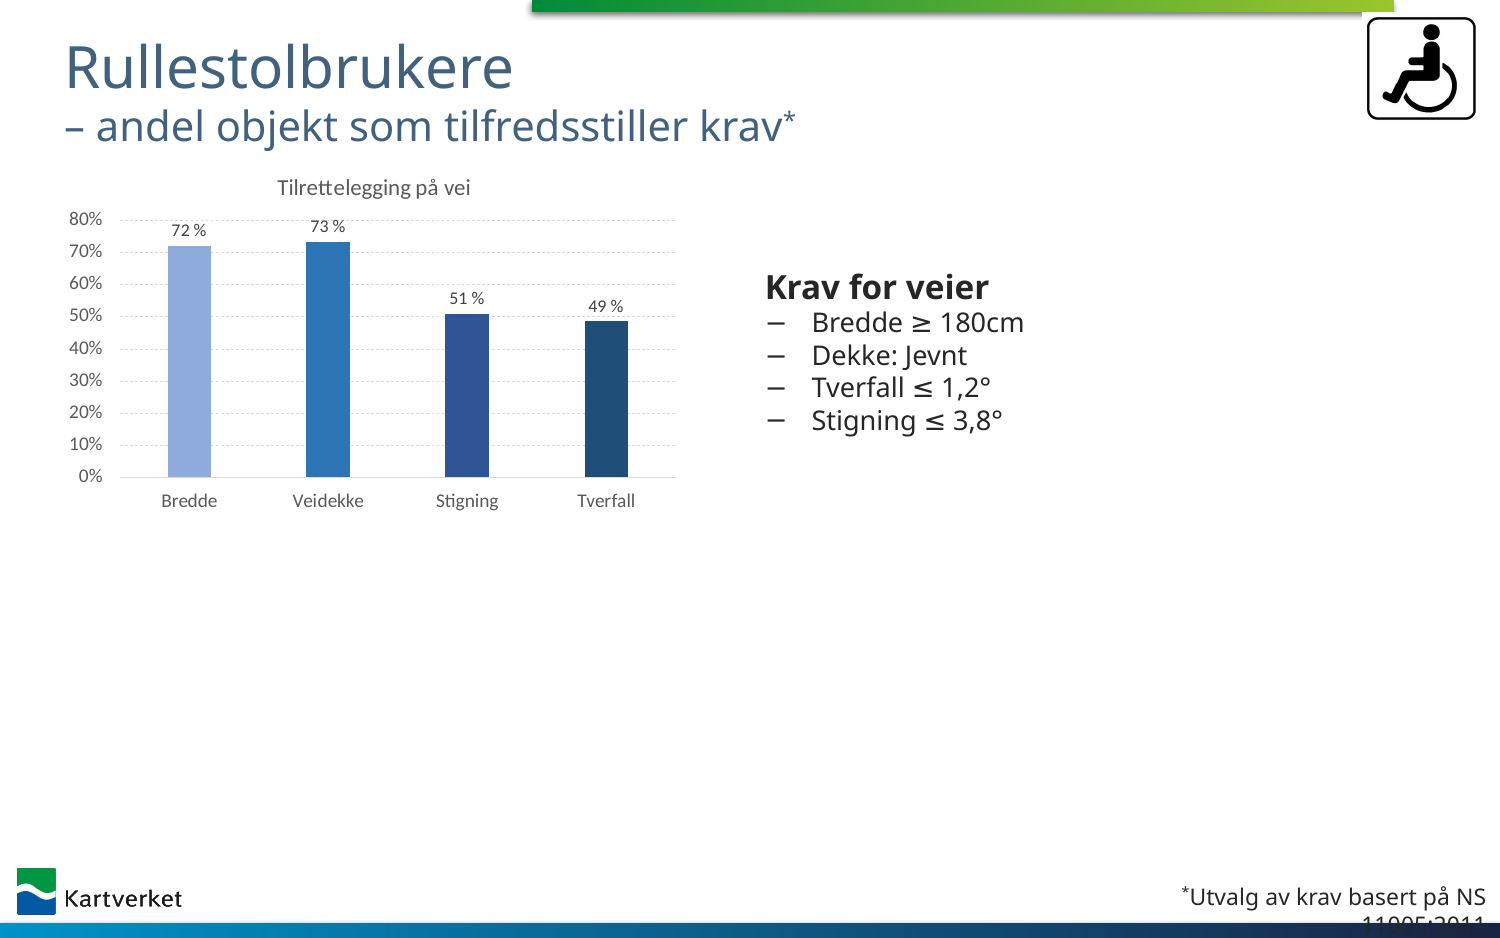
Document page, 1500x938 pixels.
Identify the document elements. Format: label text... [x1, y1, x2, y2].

picture [1362, 12, 1481, 126]
text_box Rullestolbrukere – andel objekt som tilfredsstiller krav* [49, 25, 1431, 158]
text_box *Utvalg av krav basert på NS 11005:2011 [1068, 873, 1500, 938]
picture [62, 166, 687, 519]
text_box Krav for veier Bredde ≥ 180cm Dekke: Jevnt Tverfall ≤ 1,2° Stigning ≤ 3,8° [750, 258, 1234, 444]
